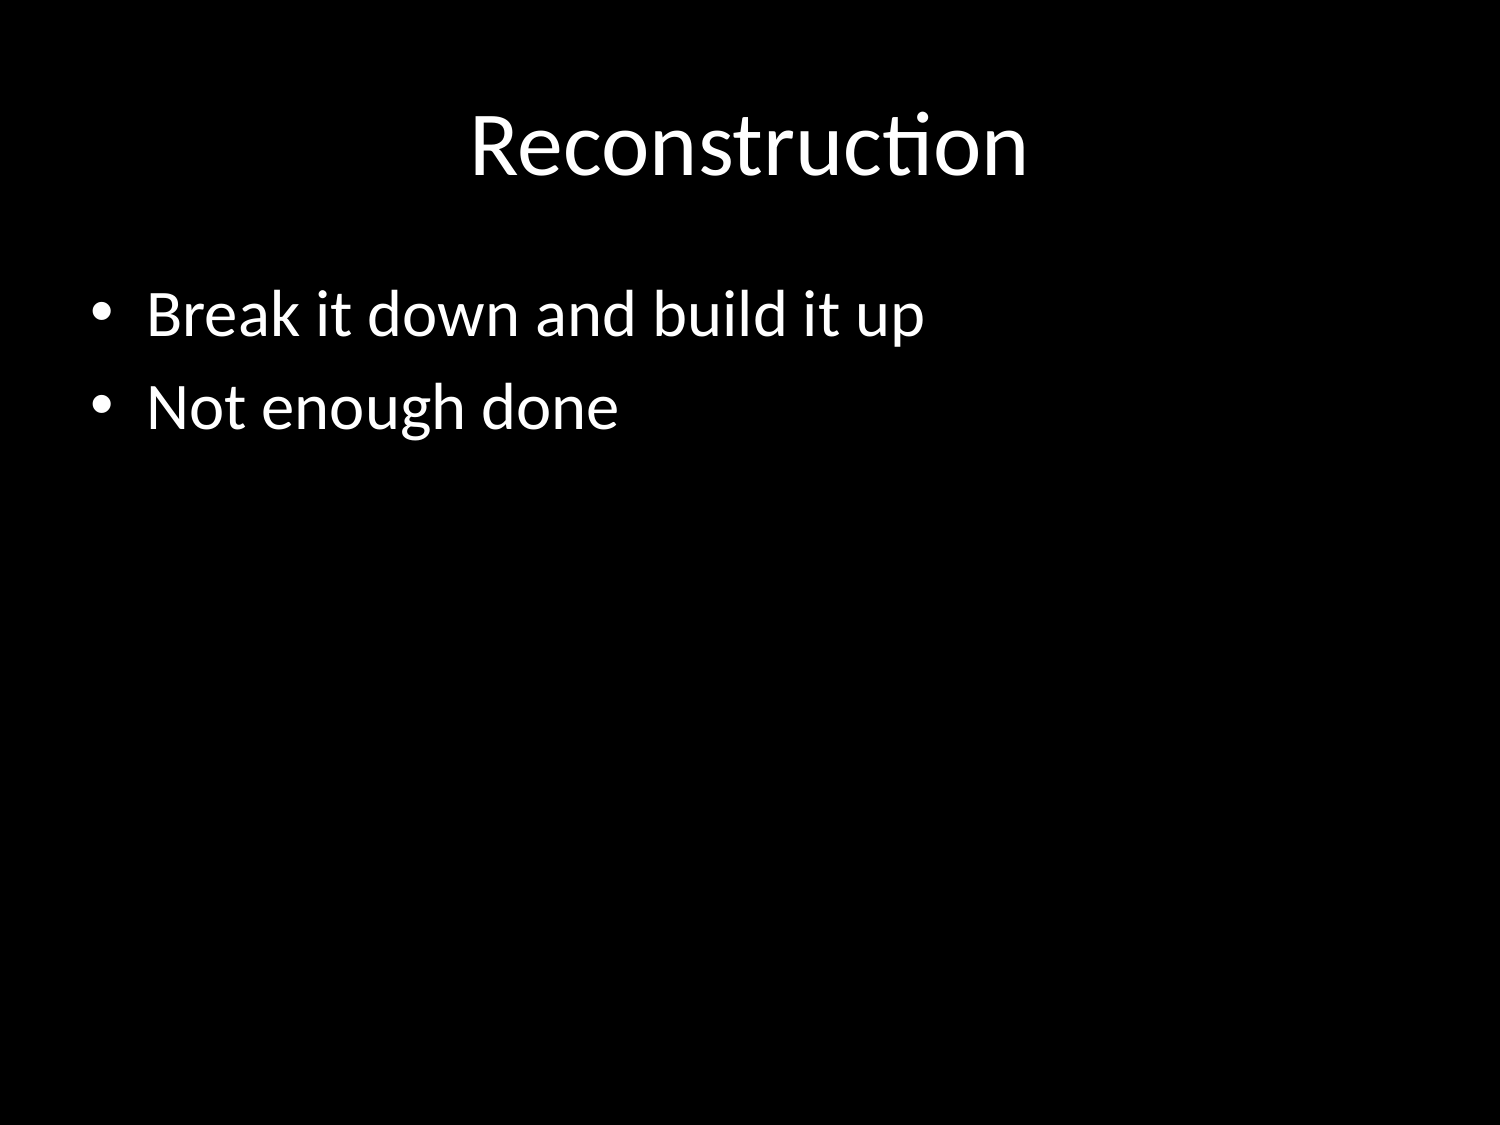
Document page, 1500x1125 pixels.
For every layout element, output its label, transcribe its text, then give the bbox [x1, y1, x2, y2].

list Break it down and build it up Not enough done [75, 262, 1425, 1005]
title Reconstruction [75, 45, 1425, 233]
